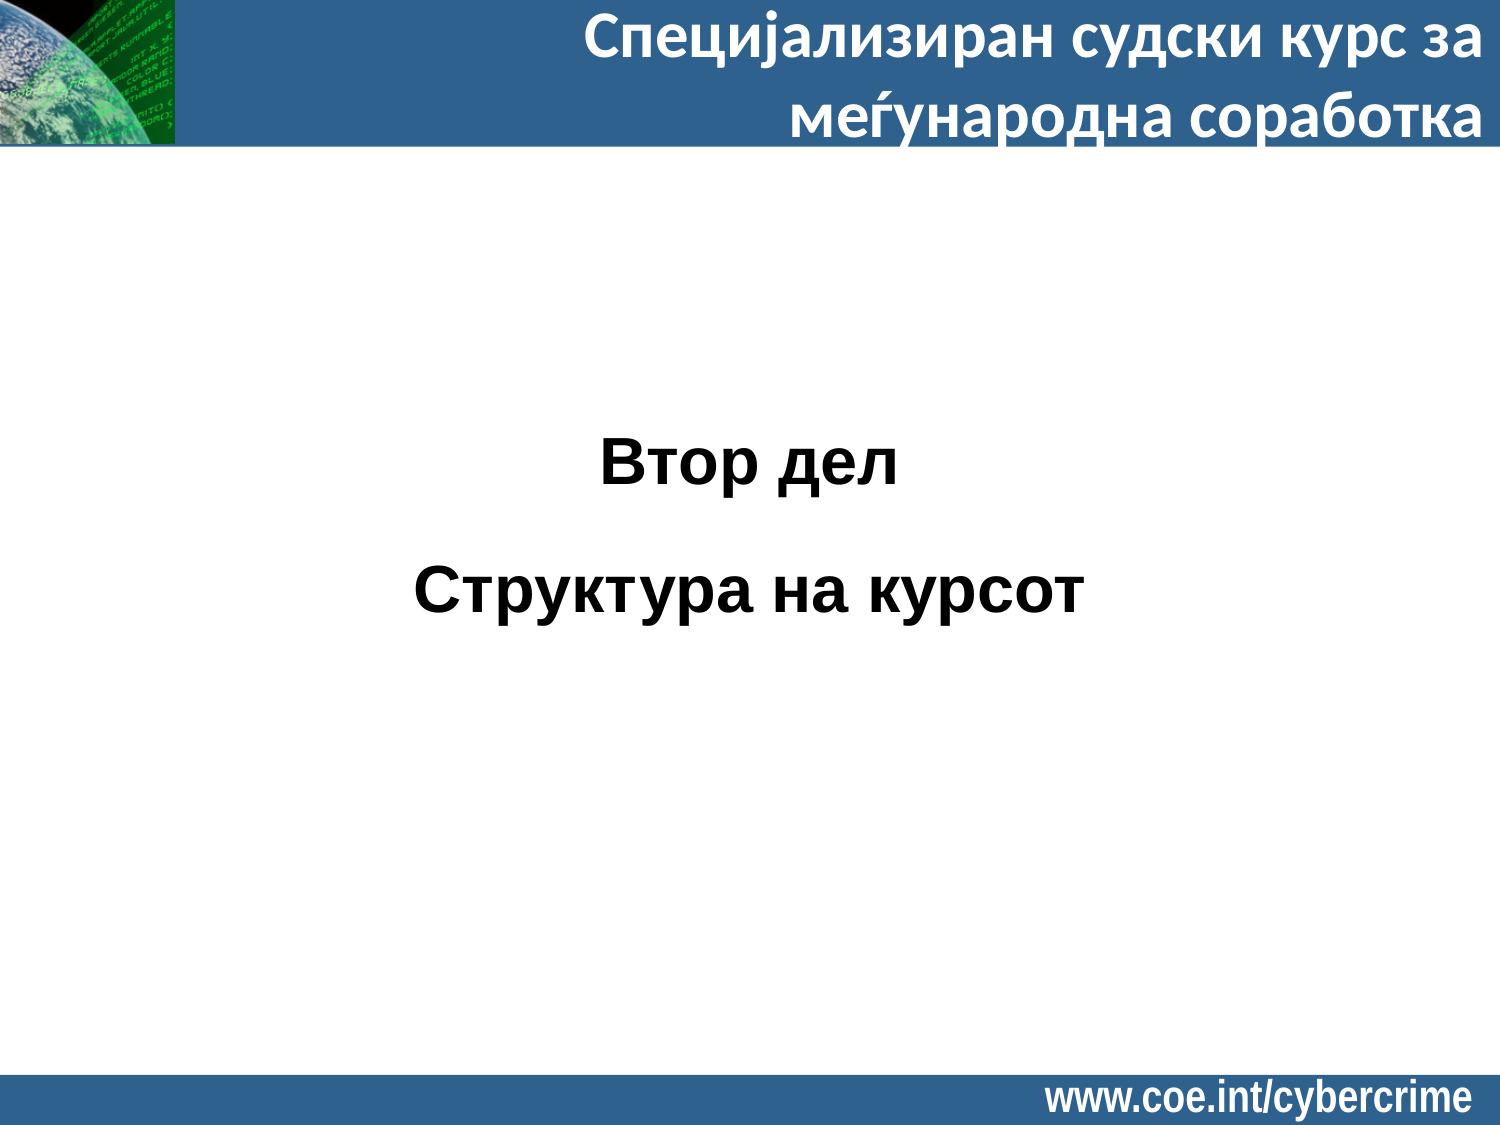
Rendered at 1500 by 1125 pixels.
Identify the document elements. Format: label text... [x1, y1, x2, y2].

picture [0, 0, 175, 144]
text_box Втор дел Структура на курсот [50, 425, 1450, 633]
text_box www.coe.int/cybercrime [1030, 1059, 1500, 1125]
text_box Специјализиран судски курс за меѓународна соработка [177, 0, 1500, 149]
text_box [0, 1073, 1030, 1125]
